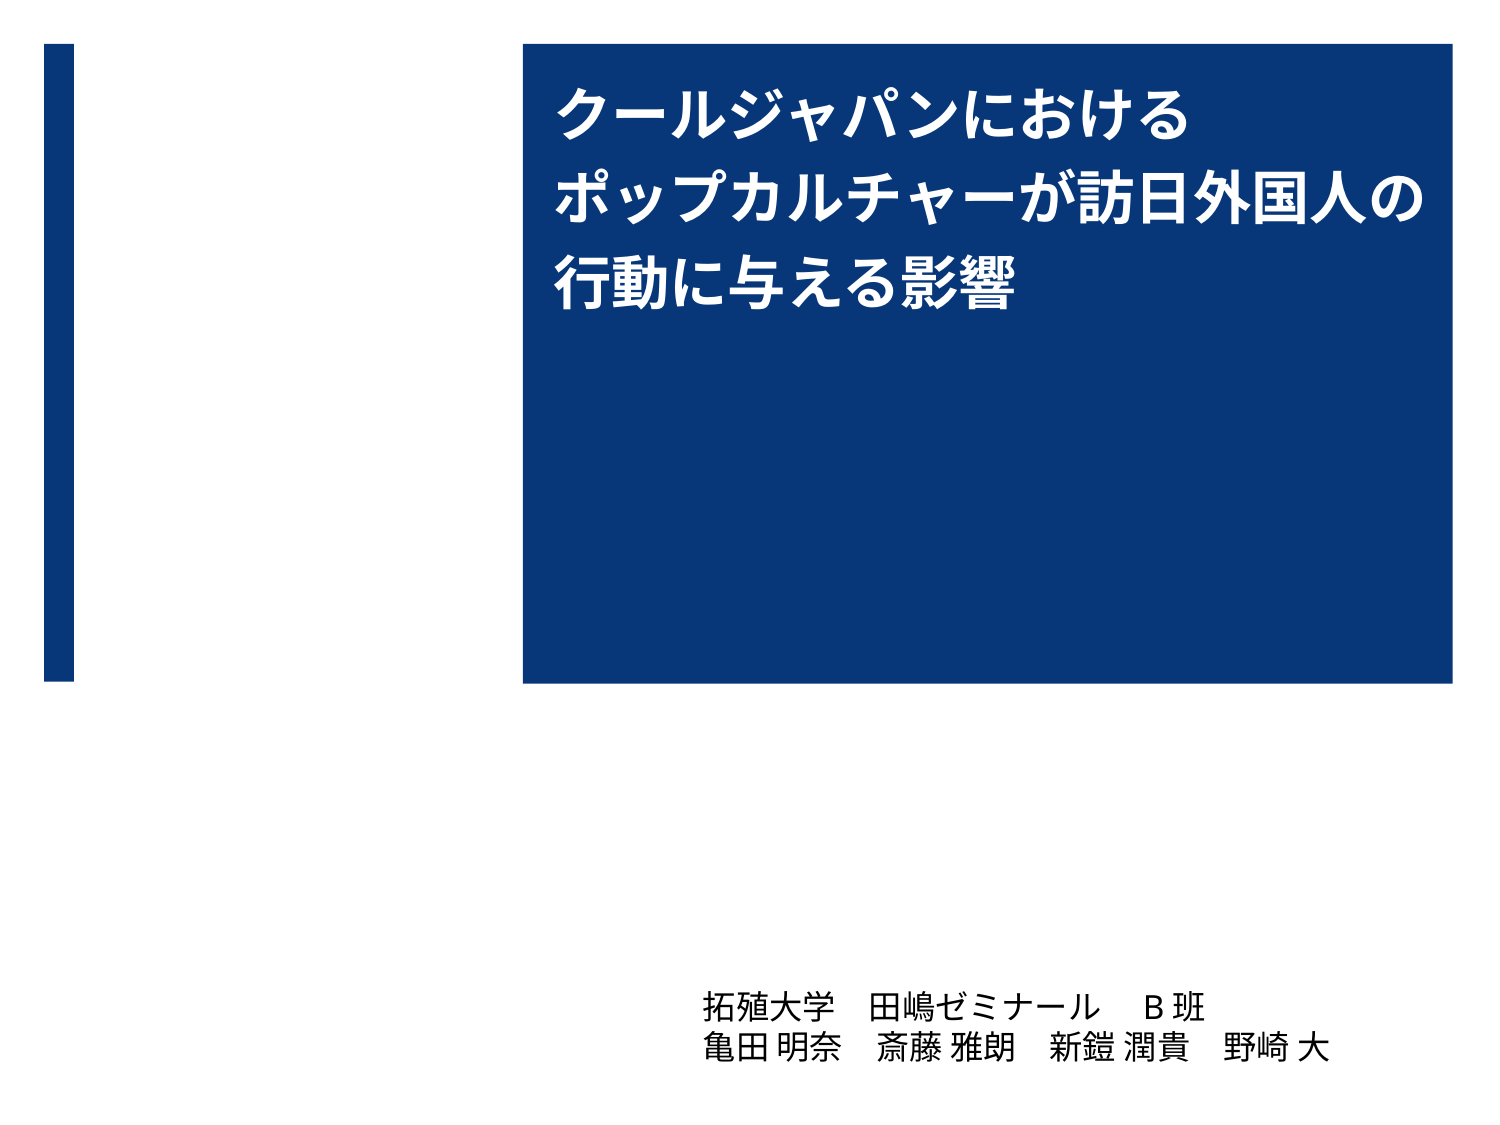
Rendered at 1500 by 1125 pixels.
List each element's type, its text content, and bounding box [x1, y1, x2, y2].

text_box クールジャパンにおける ポップカルチャーが訪日外国人の 行動に与える影響 [538, 56, 1445, 324]
text_box 拓殖大学 田嶋ゼミナール B班 亀田 明奈 斎藤 雅朗 新鎧 潤貴 野崎 大 [687, 978, 1500, 1074]
